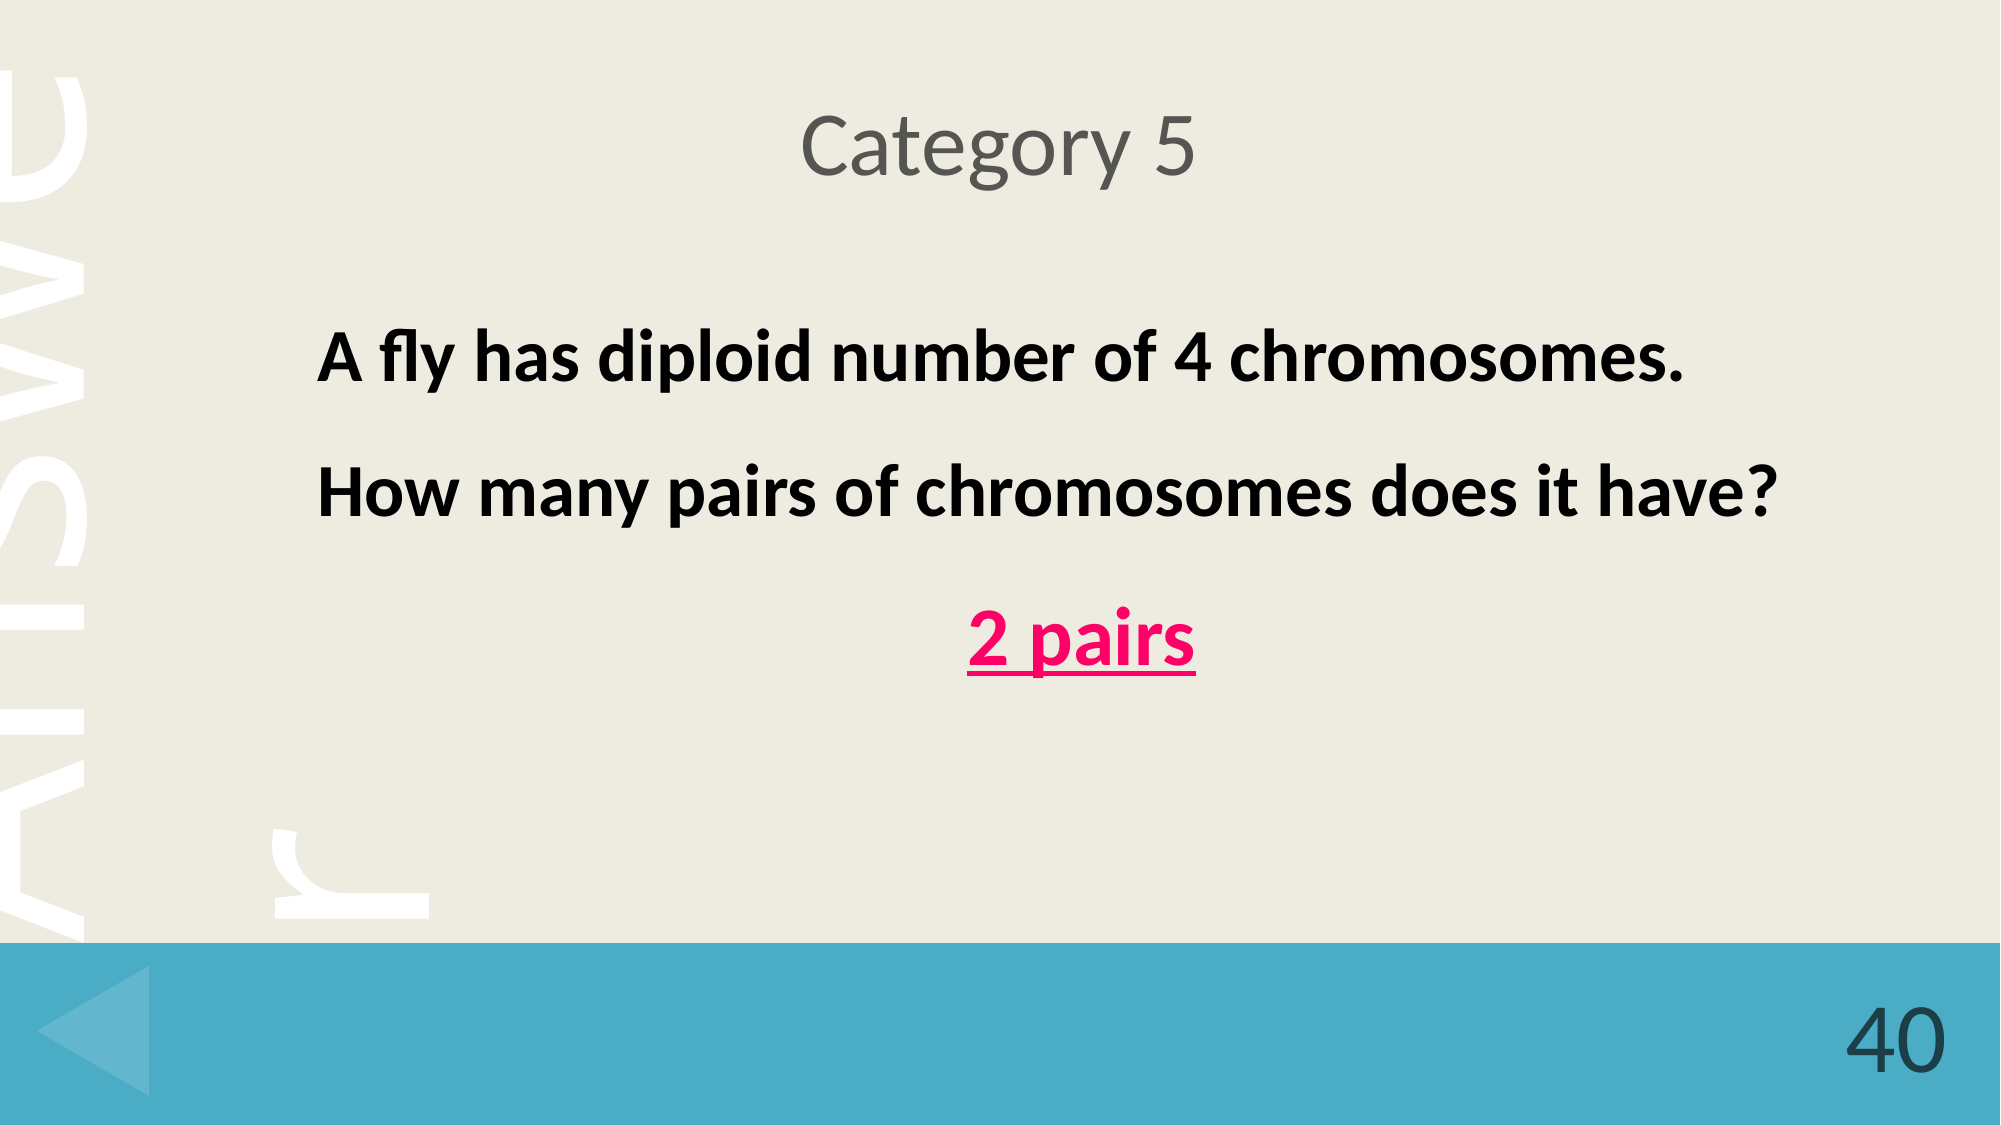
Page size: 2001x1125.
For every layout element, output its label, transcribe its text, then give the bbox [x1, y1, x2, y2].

list A fly has diploid number of 4 chromosomes. How many pairs of chromosomes does it have? 2 pairs [302, 307, 1862, 636]
title Category 5 [99, 45, 1900, 233]
list 40 [1494, 967, 1963, 1097]
